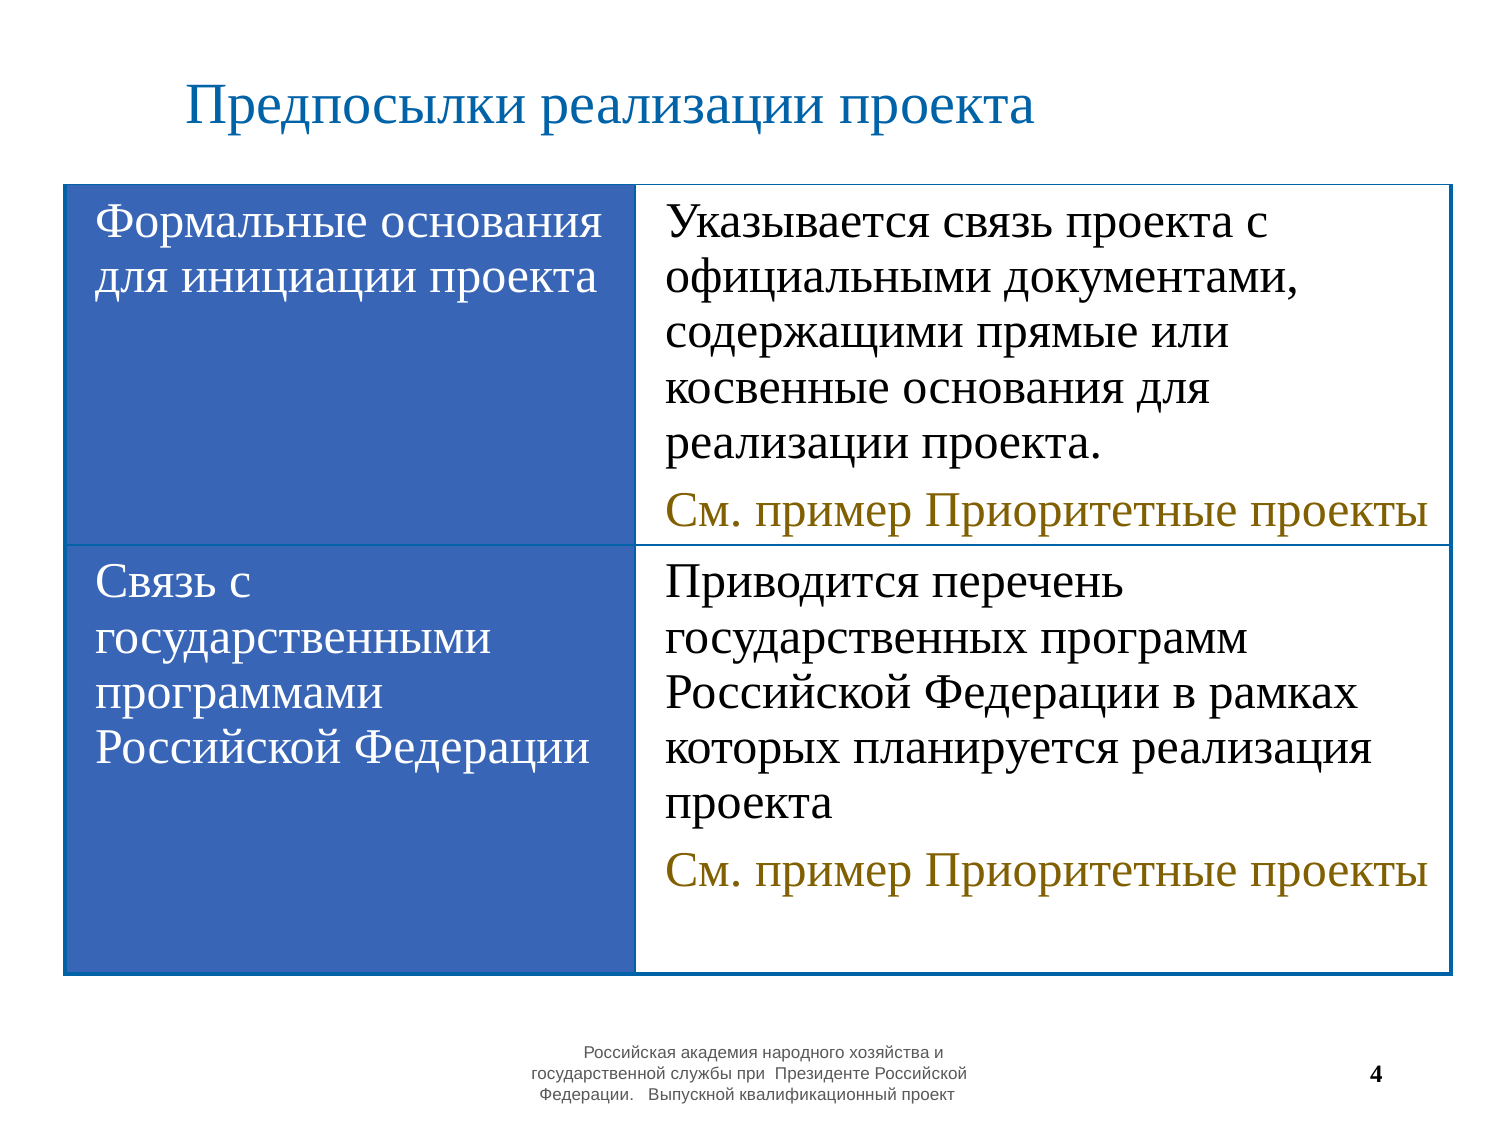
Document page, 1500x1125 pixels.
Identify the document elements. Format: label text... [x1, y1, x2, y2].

slide_number 4 [1060, 1042, 1398, 1103]
footer Российская академия народного хозяйства и государственной службы при Президенте Российской Федерации. Выпускной квалификационный проект [496, 1042, 1004, 1103]
table_header Формальные основания для инициации проекта [67, 185, 634, 544]
table_cell Приводится перечень государственных программ Российской Федерации в рамках которых планируется реализация проекта См. пример Приоритетные проекты [636, 546, 1449, 972]
text_box Предпосылки реализации проекта [126, 62, 1270, 144]
table_header Указывается связь проекта с официальными документами, содержащими прямые или косвенные основания для реализации проекта. См. пример Приоритетные проекты [636, 185, 1449, 544]
table_cell Связь с государственными программами Российской Федерации [67, 546, 634, 972]
